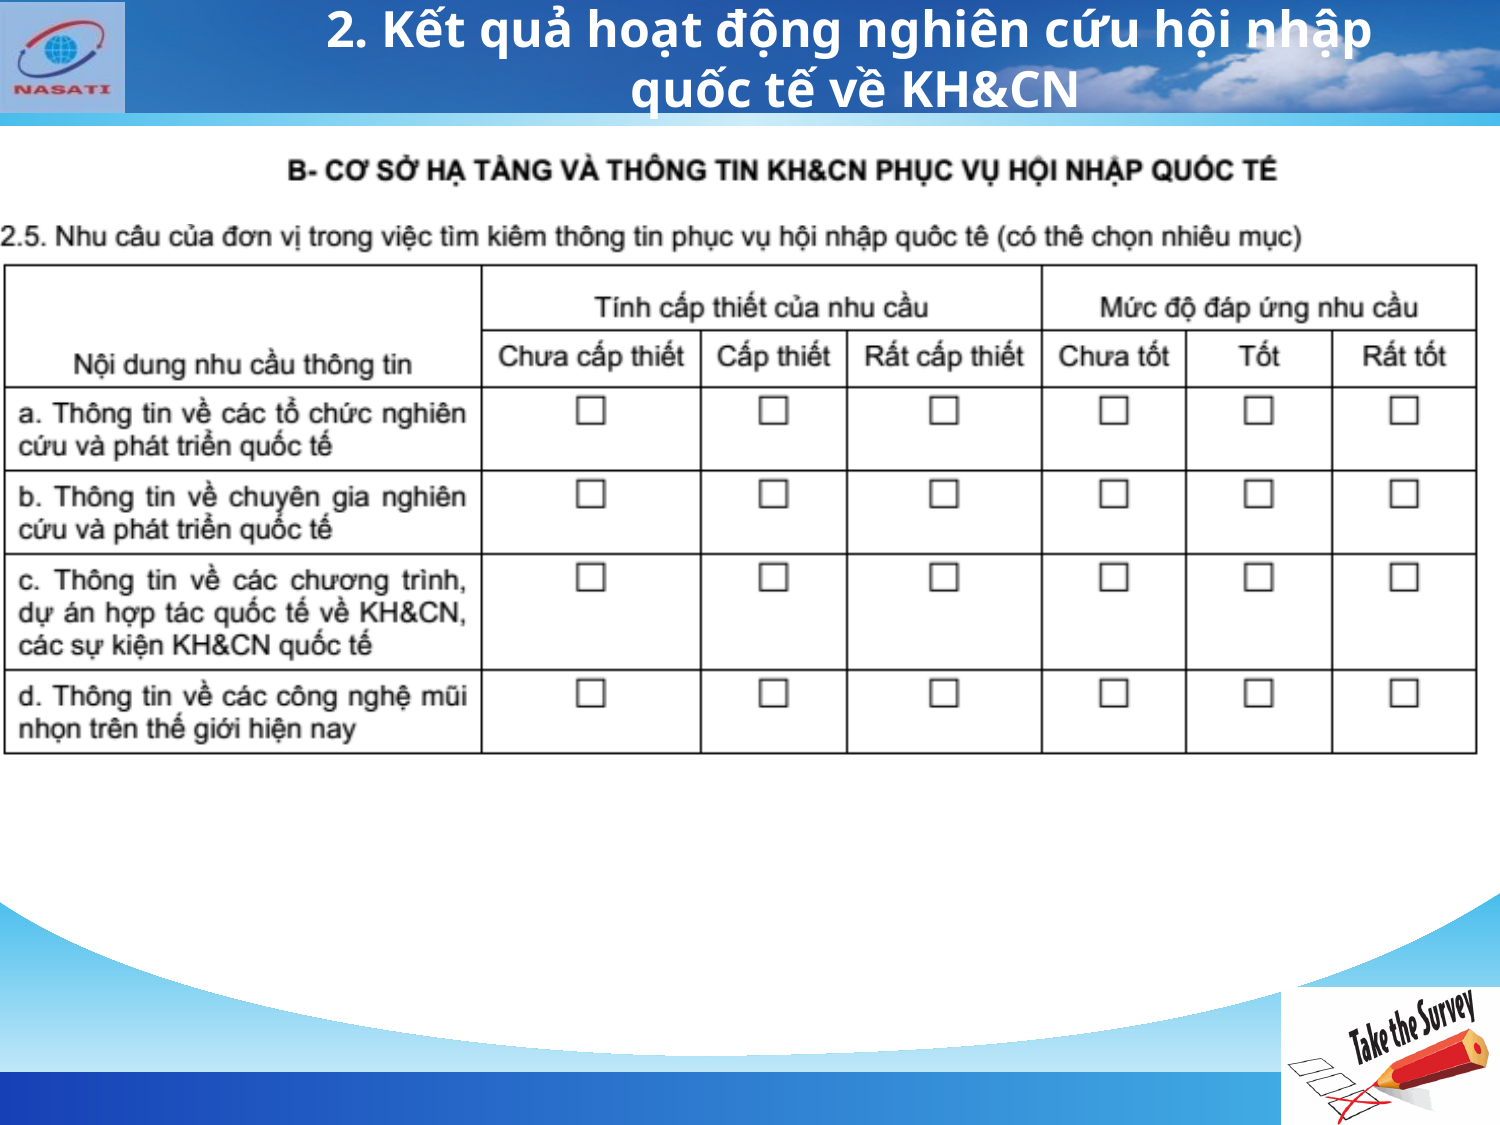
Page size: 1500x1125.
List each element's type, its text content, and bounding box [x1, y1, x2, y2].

picture [0, 224, 1488, 763]
picture [1281, 987, 1500, 1125]
title 2. Kết quả hoạt động nghiên cứu hội nhập quốc tế về KH&CN [125, 11, 1500, 104]
picture [262, 149, 1311, 200]
picture [0, 0, 1500, 114]
